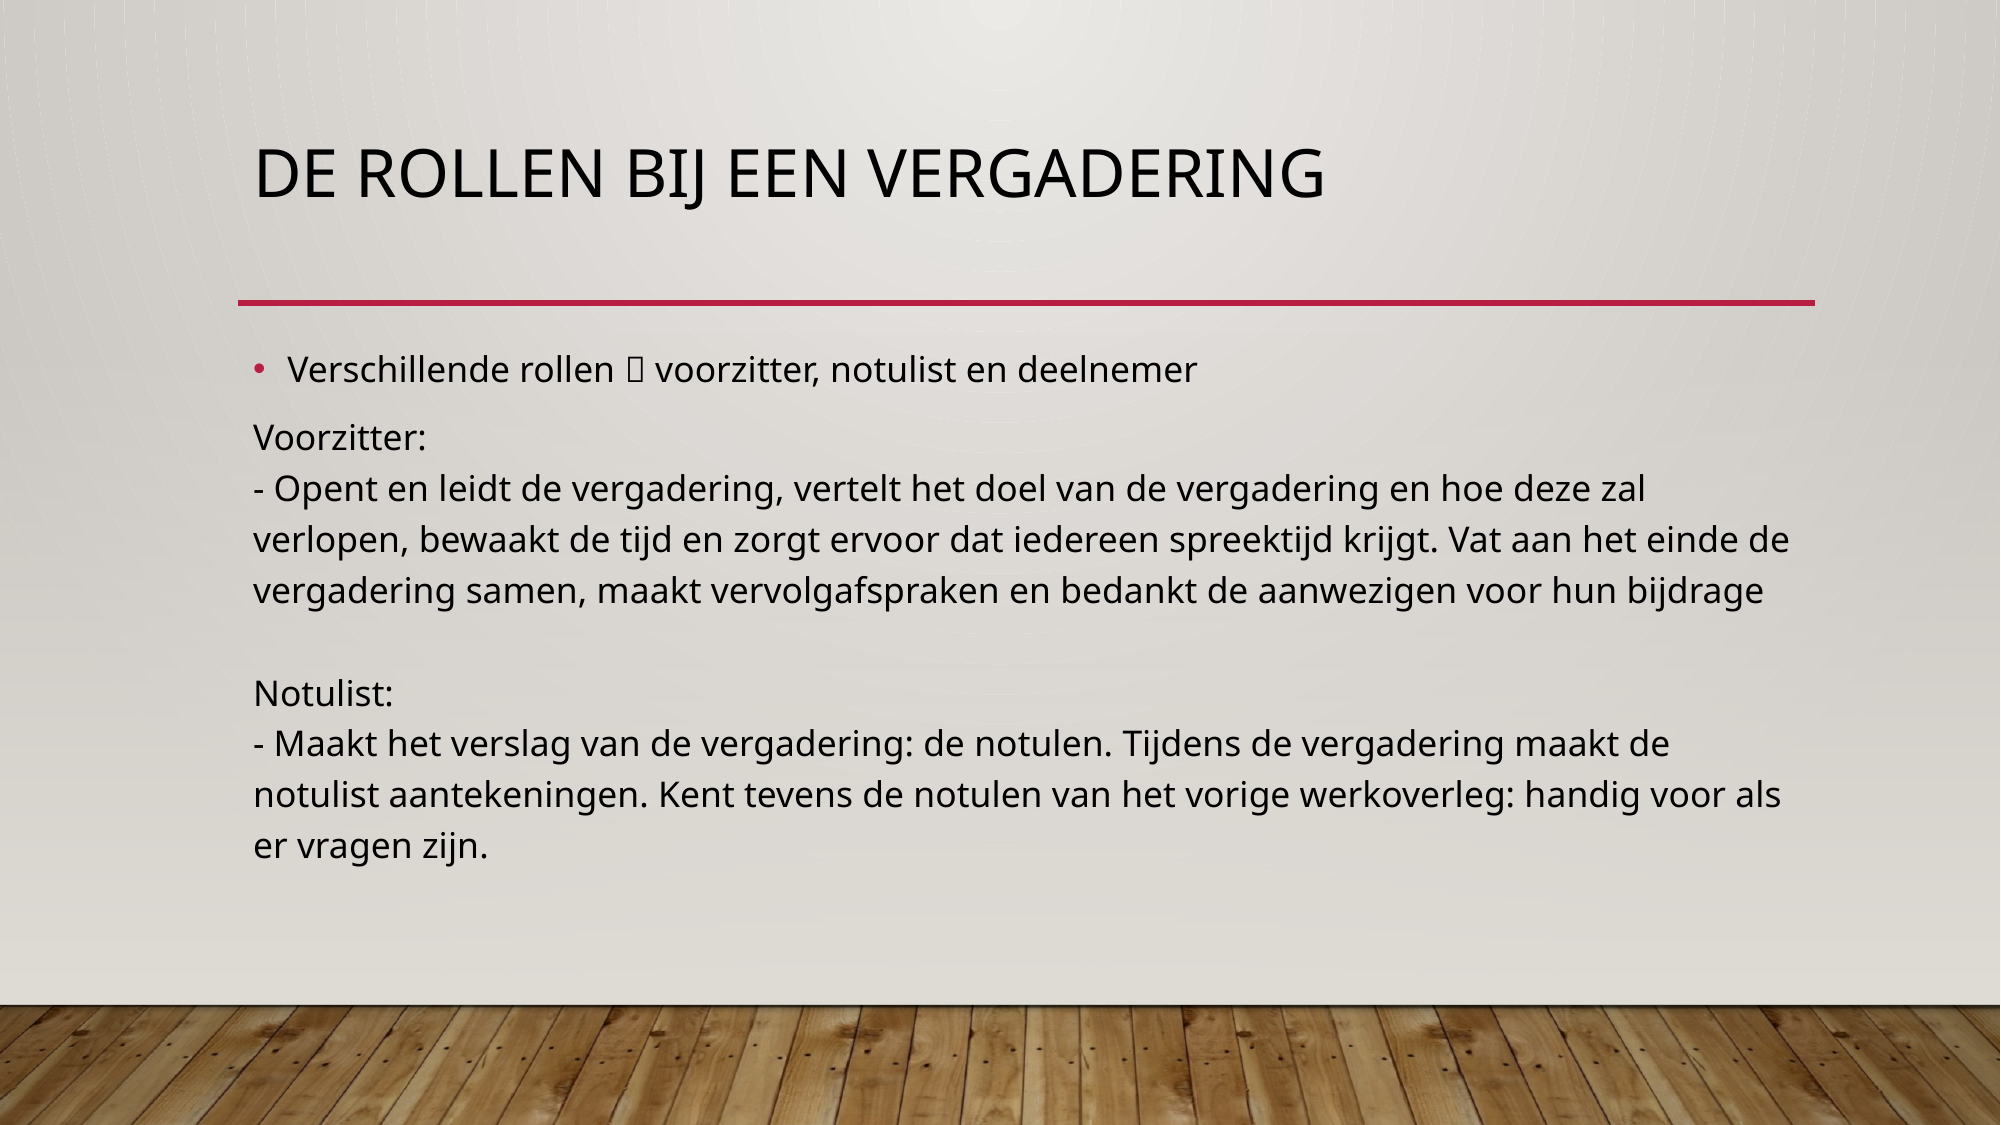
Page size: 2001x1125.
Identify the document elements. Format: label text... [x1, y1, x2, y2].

picture [0, 1005, 2000, 1125]
title De rollen bij een vergadering [238, 131, 1814, 305]
list Verschillende rollen  voorzitter, notulist en deelnemer Voorzitter: - Opent en leidt de vergadering, vertelt het doel van de vergadering en hoe deze zal verlopen, bewaakt de tijd en zorgt ervoor dat iedereen spreektijd krijgt. Vat aan het einde de vergadering samen, maakt vervolgafspraken en bedankt de aanwezigen voor hun bijdrage Notulist: - Maakt het verslag van de vergadering: de notulen. Tijdens de vergadering maakt de notulist aantekeningen. Kent tevens de notulen van het vorige werkoverleg: handig voor als er vragen zijn. [238, 330, 1814, 897]
